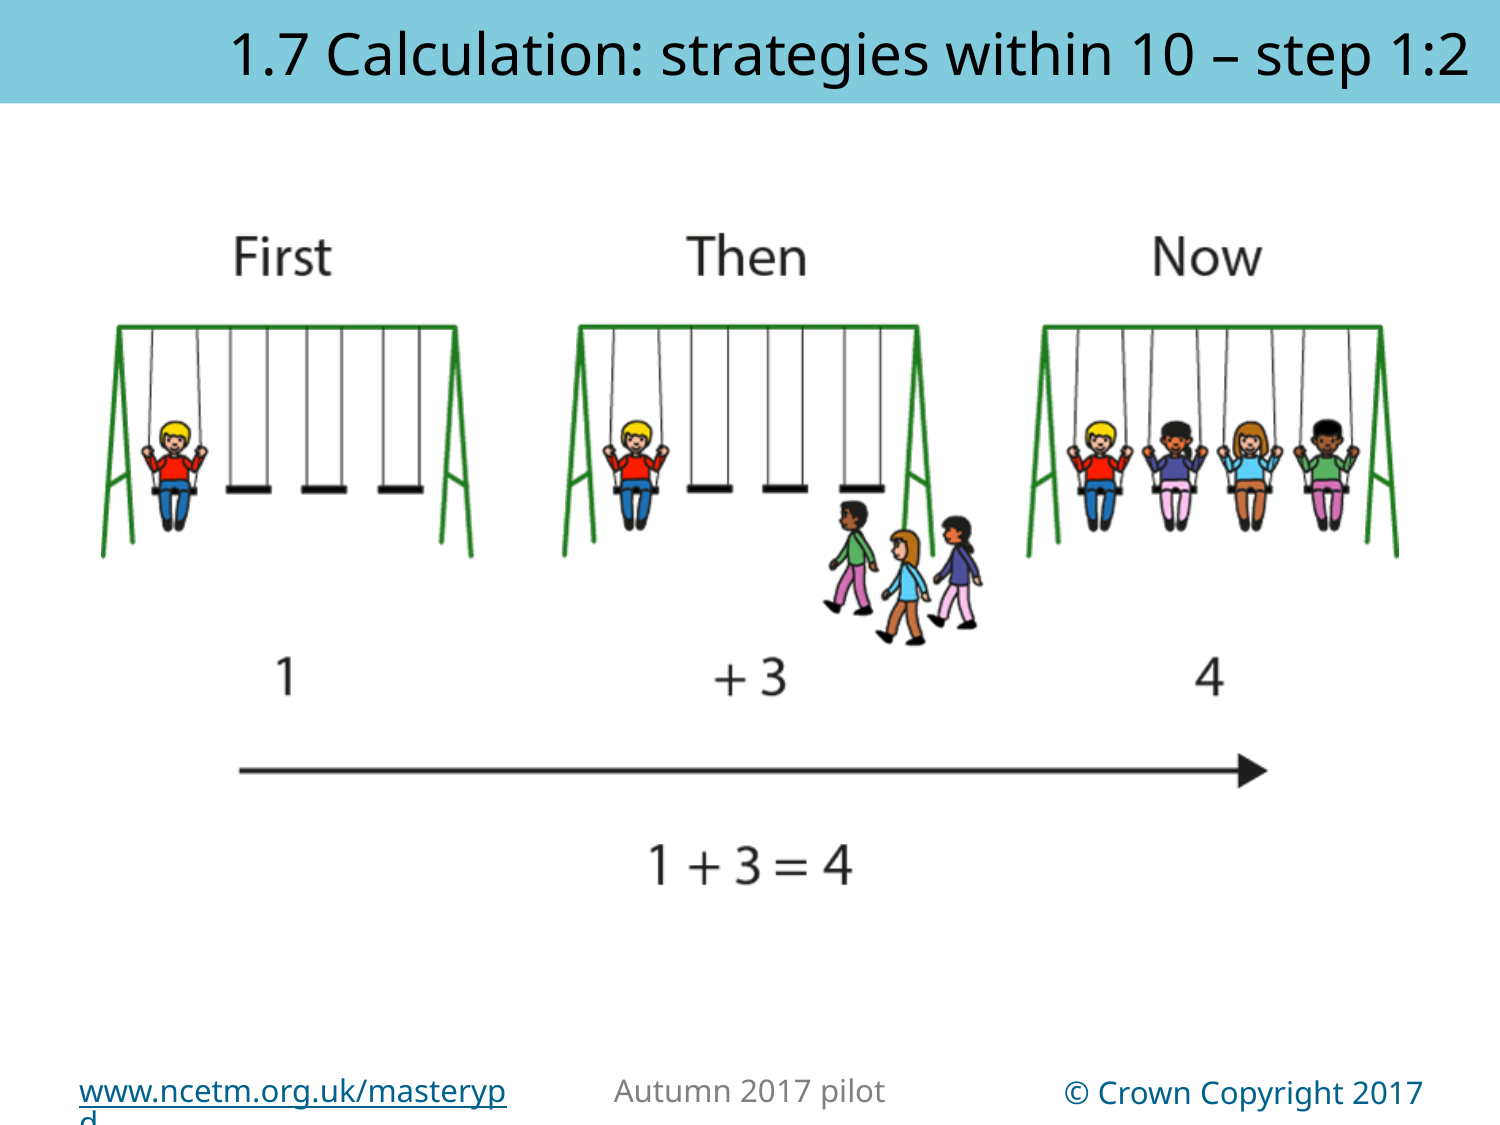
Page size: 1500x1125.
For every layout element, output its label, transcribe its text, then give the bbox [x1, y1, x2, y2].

picture [265, 633, 325, 722]
picture [58, 740, 1459, 805]
list 1.7 Calculation: strategies within 10 – step 1:2 [0, 0, 1500, 104]
picture [619, 809, 857, 910]
picture [1174, 633, 1259, 719]
picture [101, 226, 491, 599]
picture [537, 226, 1436, 719]
